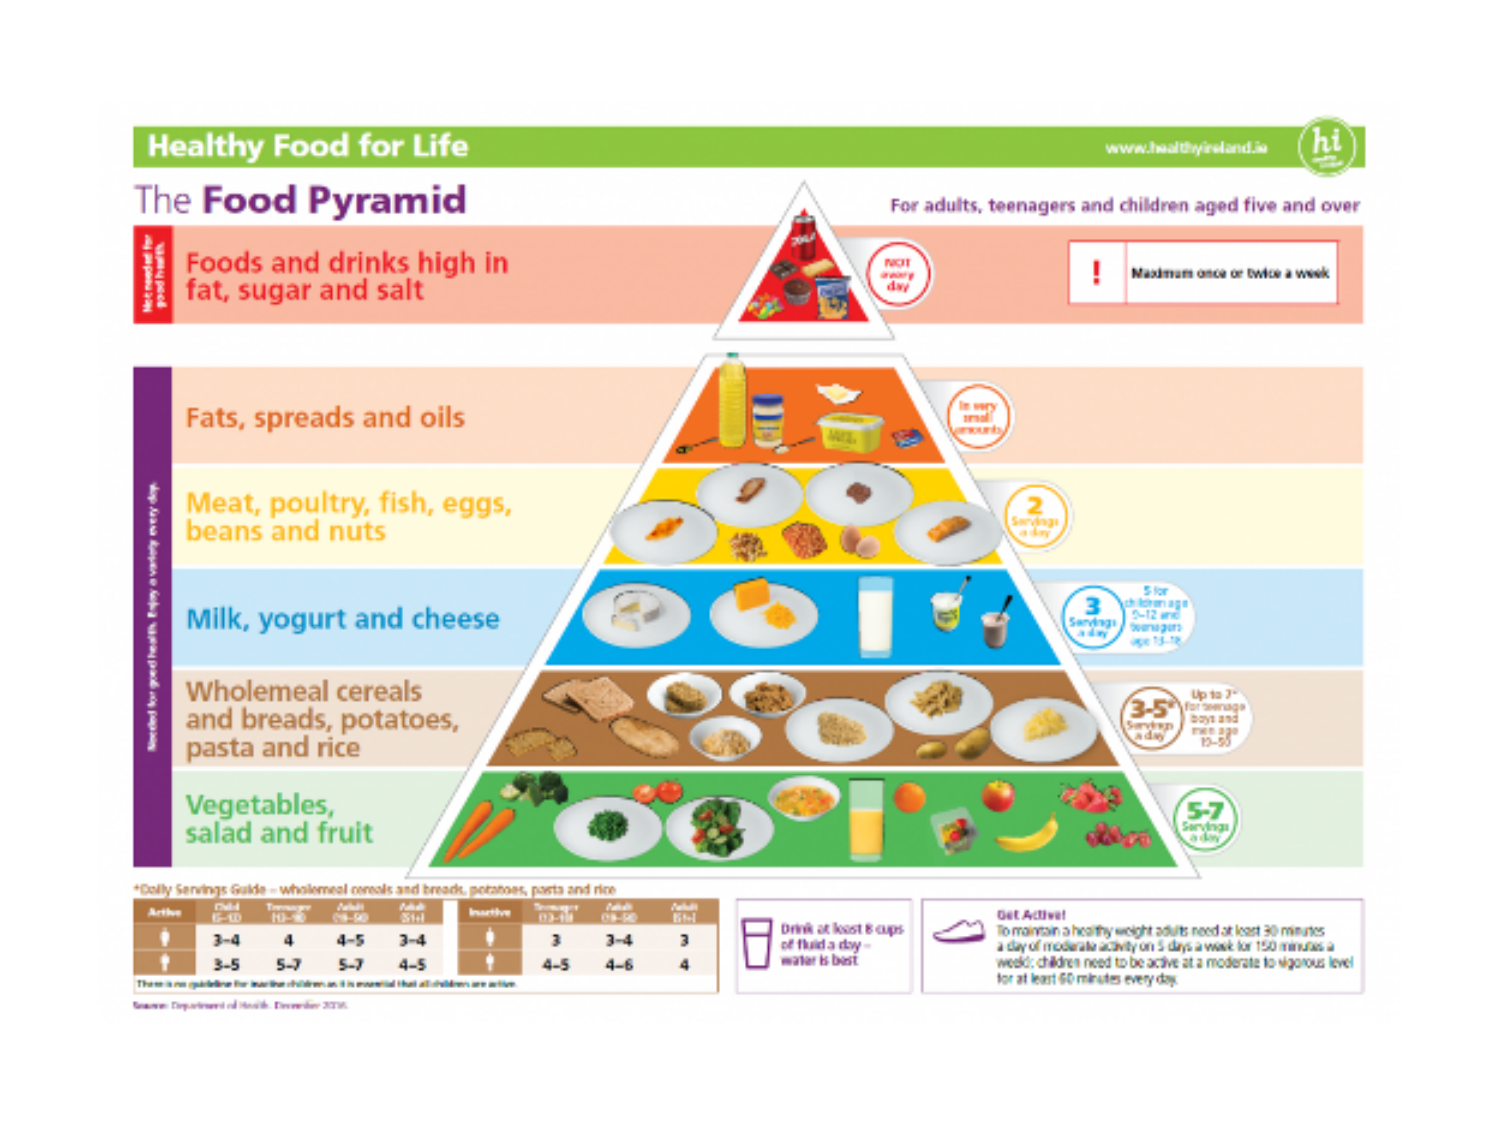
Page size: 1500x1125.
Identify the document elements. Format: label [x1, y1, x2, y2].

picture [98, 101, 1402, 1024]
